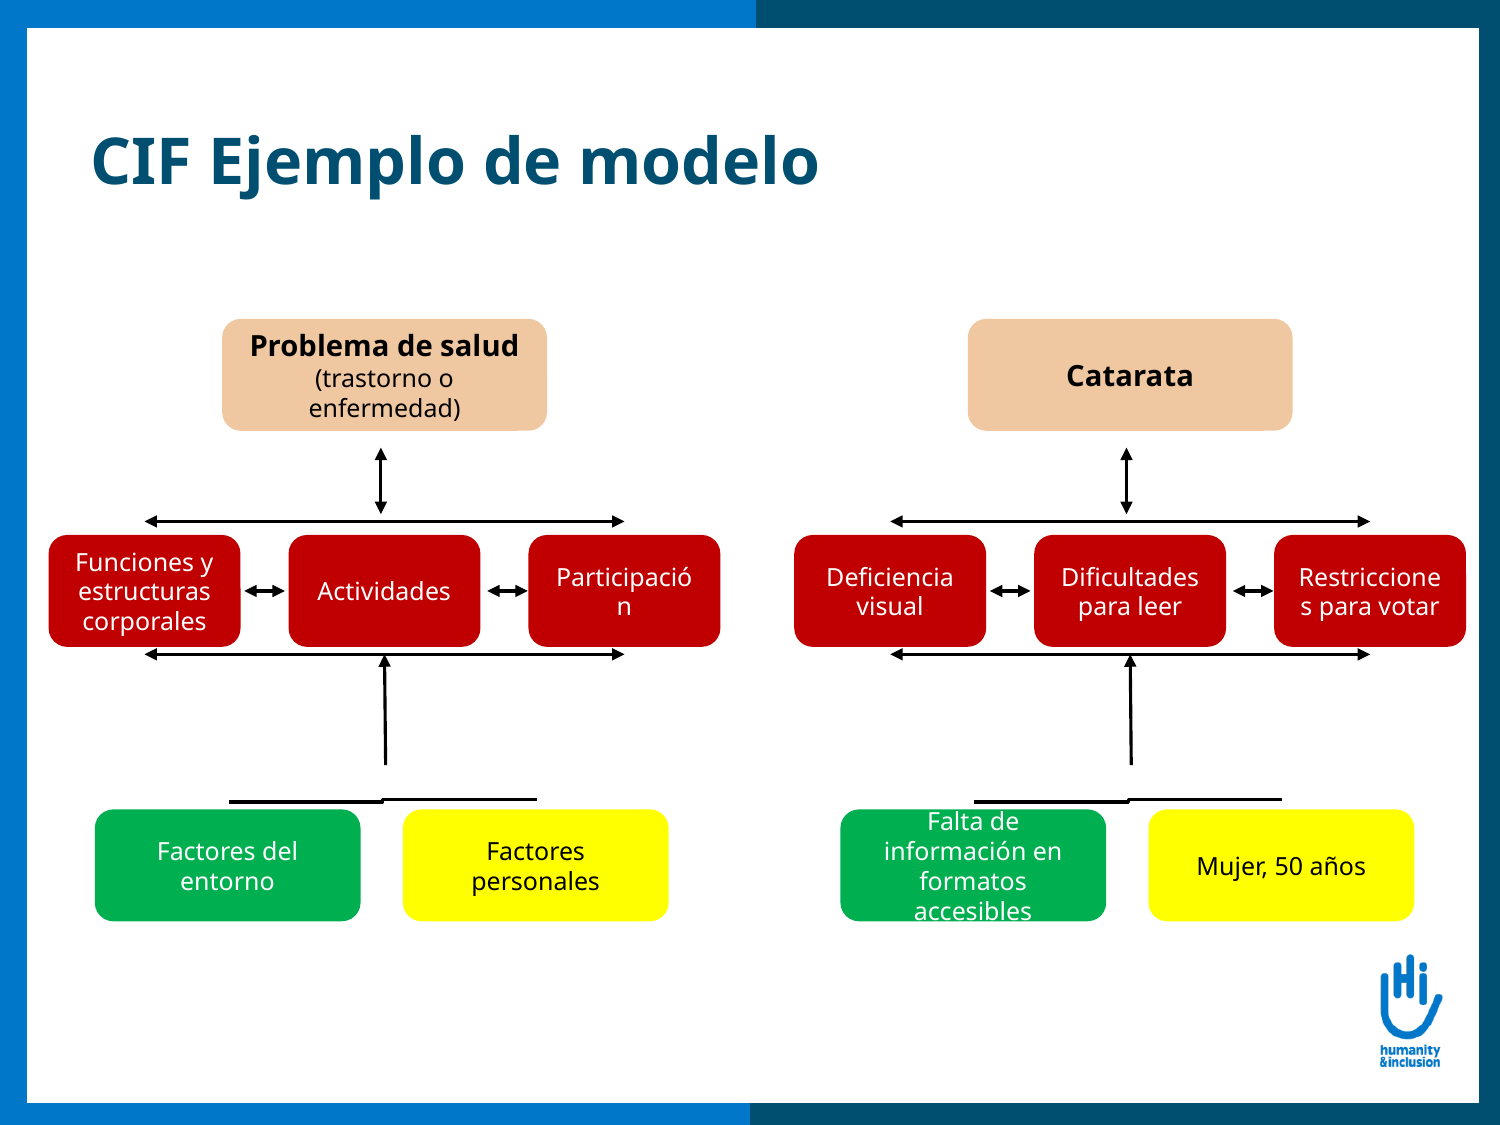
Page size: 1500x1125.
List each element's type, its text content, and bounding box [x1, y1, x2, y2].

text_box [381, 771, 385, 956]
text_box Funciones y estructuras corporales [46, 532, 243, 649]
text_box Catarata [1135, 316, 1295, 433]
text_box Catarata [965, 316, 1125, 433]
text_box Falta de información en formatos accesibles [838, 807, 1109, 924]
text_box Dificultades para leer [1032, 532, 1124, 649]
text_box Mujer, 50 años [1146, 807, 1417, 924]
text_box Participación [526, 532, 723, 649]
title CIF Ejemplo de modelo [78, 67, 1420, 249]
text_box Dificultades para leer [1136, 532, 1229, 649]
text_box Factores del entorno [92, 807, 363, 924]
picture [1369, 942, 1451, 1078]
text_box Restricciones para votar [1272, 532, 1469, 649]
text_box Actividades [286, 532, 378, 649]
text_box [381, 646, 385, 656]
text_box Deficiencia visual [792, 532, 989, 649]
text_box Factores personales [400, 807, 671, 924]
text_box Problema de salud (trastorno o enfermedad) [388, 316, 550, 433]
text_box Problema de salud (trastorno o enfermedad) [220, 316, 380, 433]
text_box Actividades [389, 532, 483, 649]
